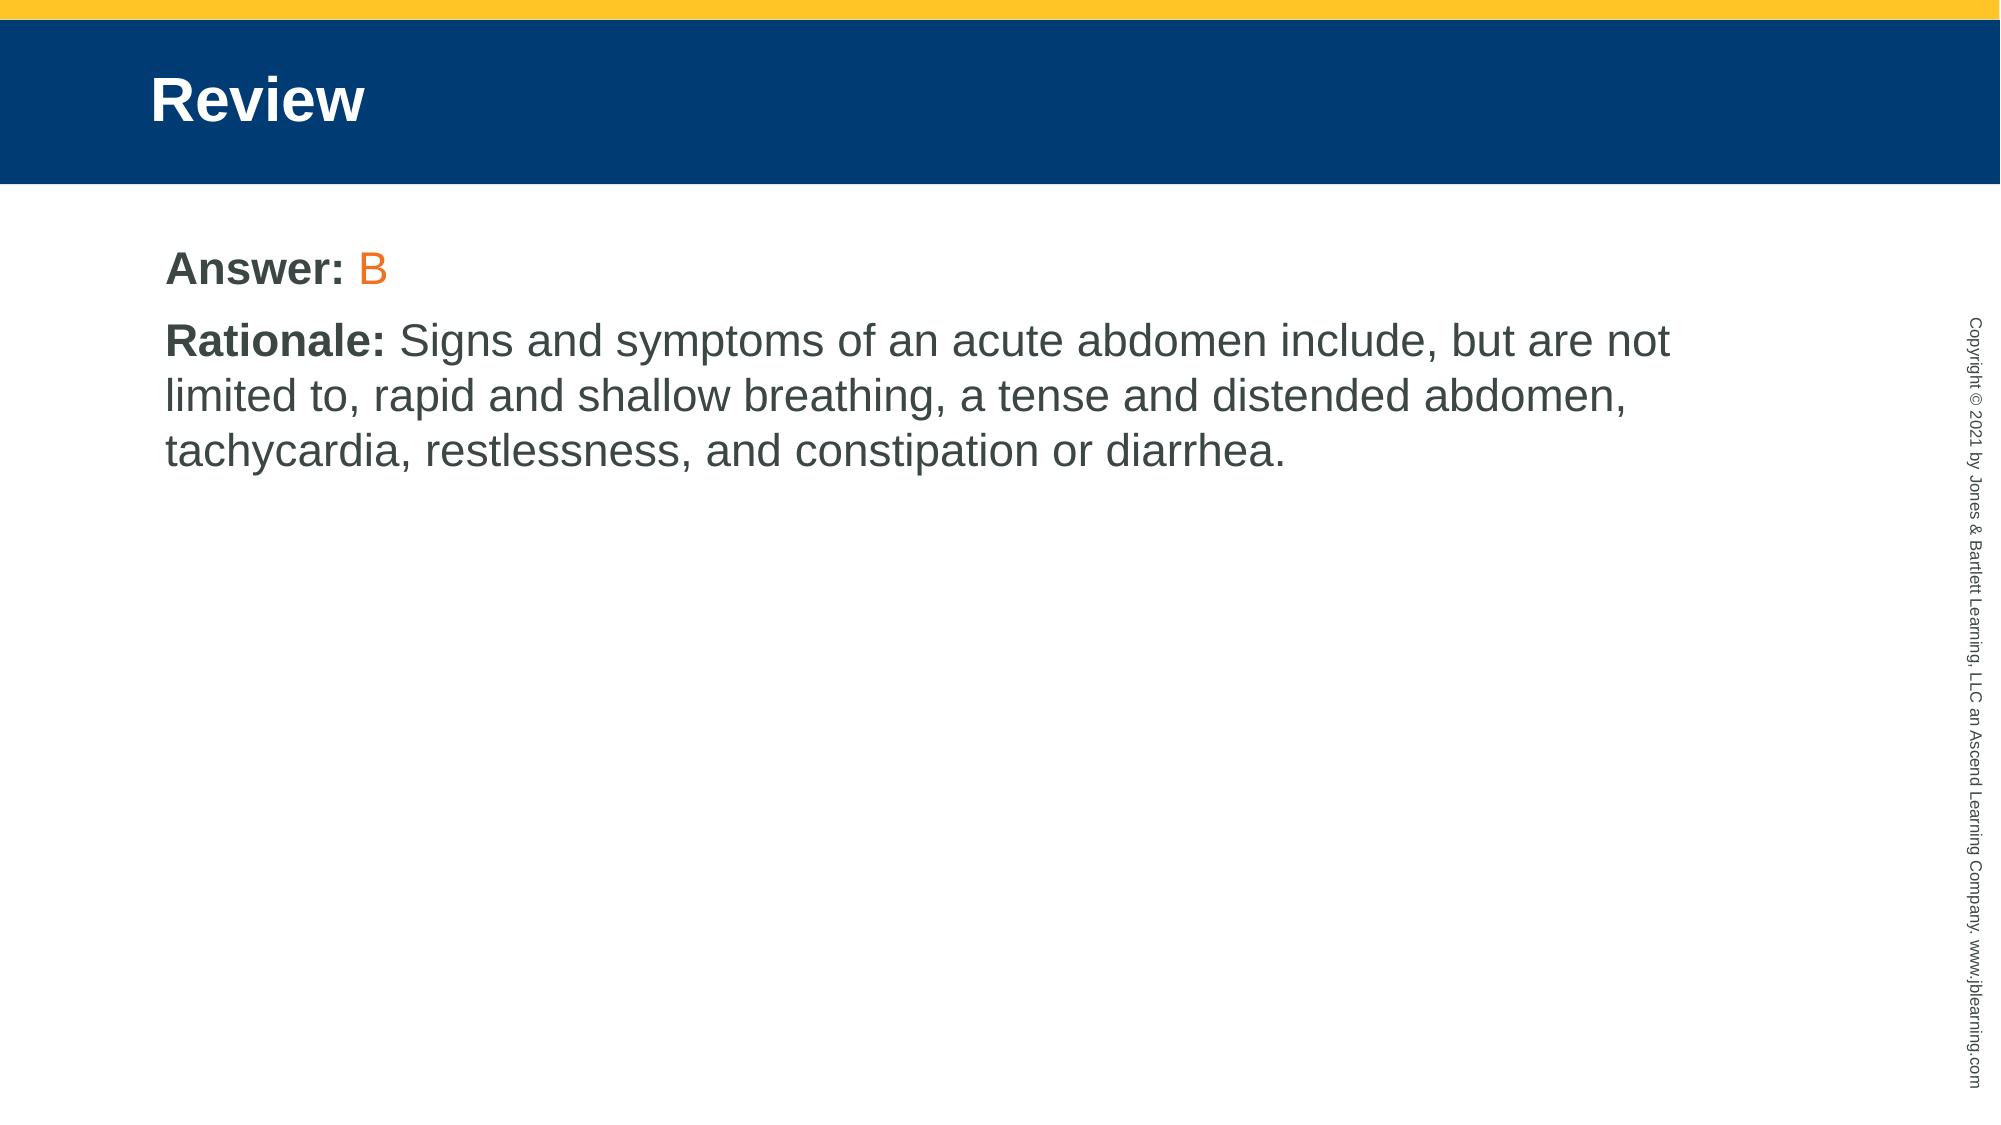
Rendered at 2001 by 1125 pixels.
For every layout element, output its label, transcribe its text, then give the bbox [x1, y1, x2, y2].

list Answer: B Rationale: Signs and symptoms of an acute abdomen include, but are not limited to, rapid and shallow breathing, a tense and distended abdomen, tachycardia, restlessness, and constipation or diarrhea. [150, 237, 1850, 1025]
title Review [0, 19, 2000, 185]
